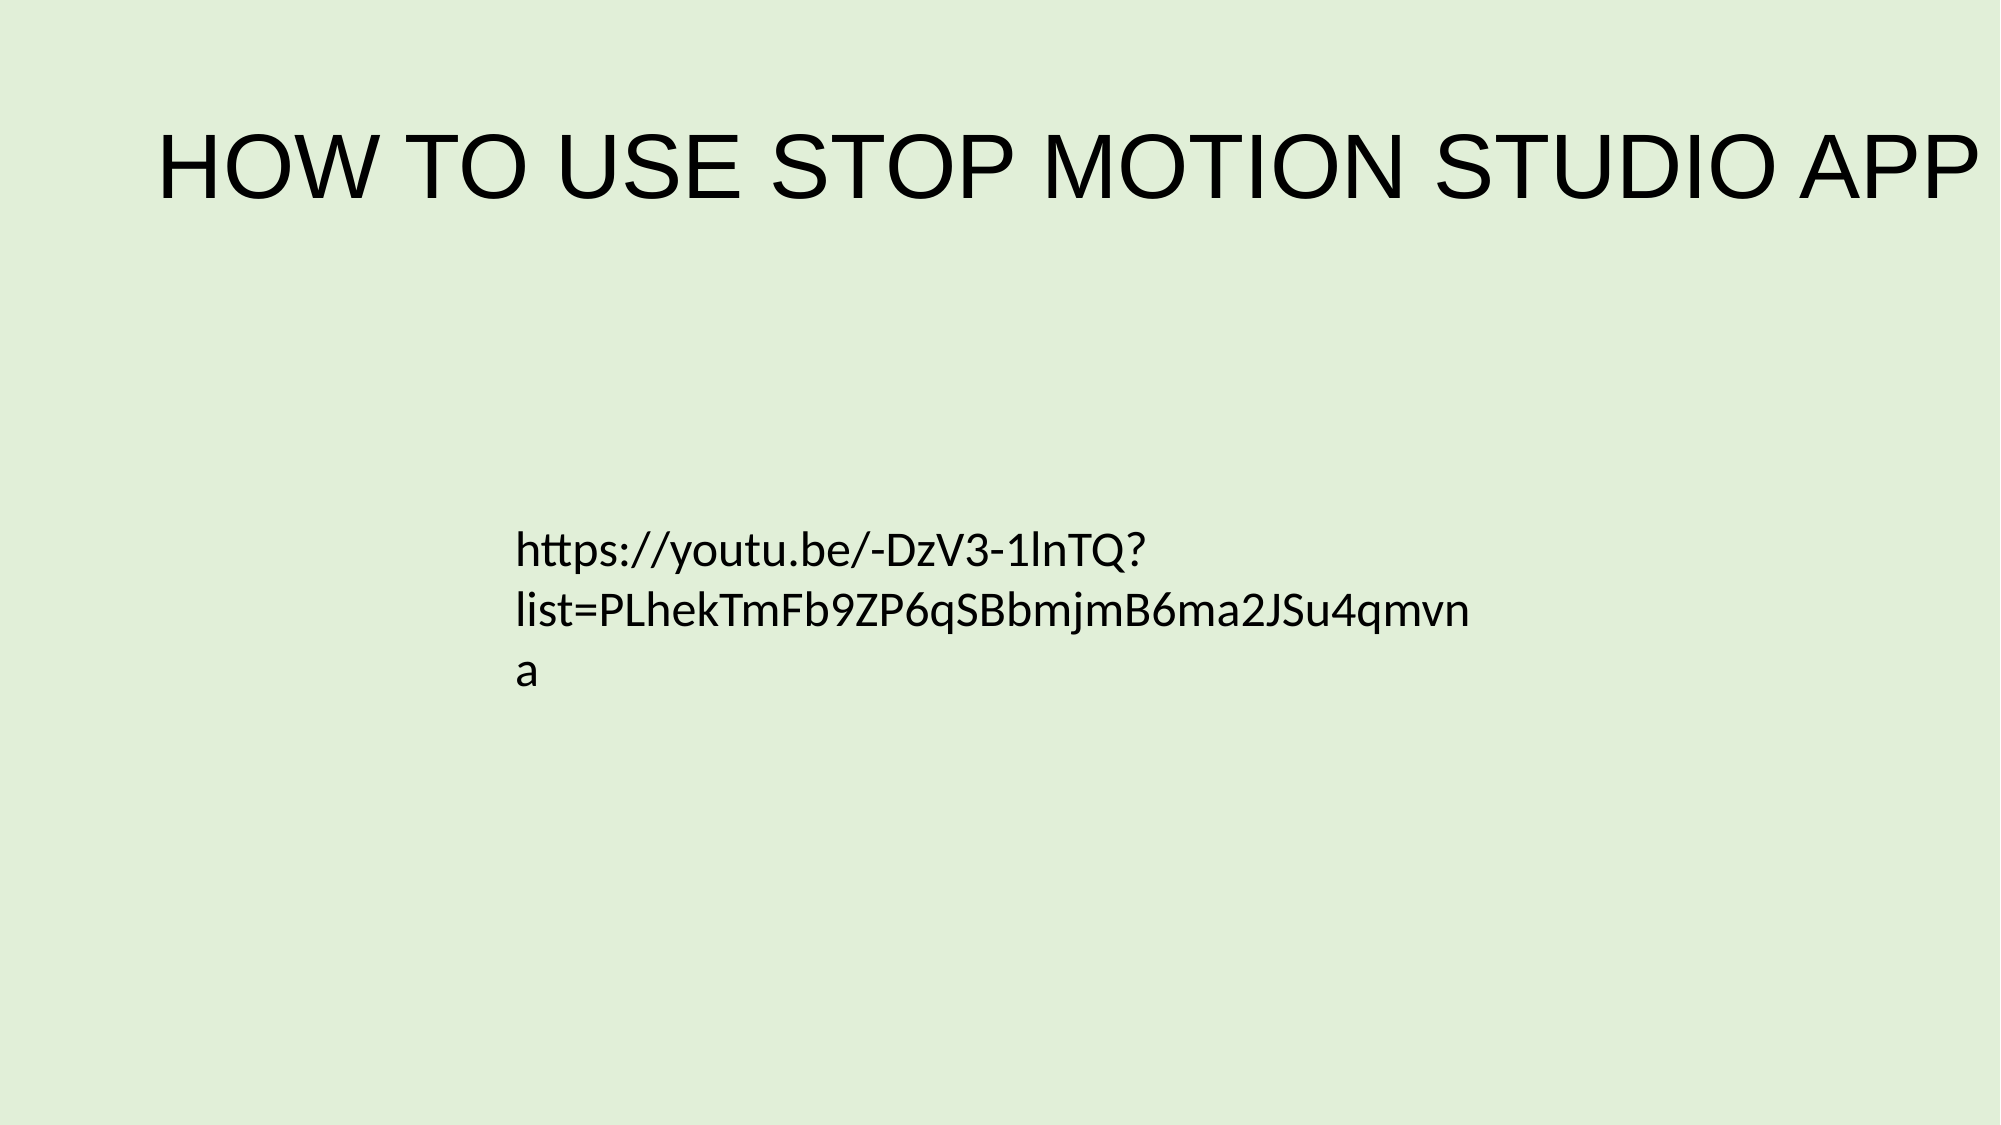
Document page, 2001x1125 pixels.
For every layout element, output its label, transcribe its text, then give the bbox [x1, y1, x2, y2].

text_box [1088, 277, 1758, 1125]
title HOW TO USE STOP MOTION STUDIO APP [0, 59, 2000, 278]
text_box https://youtu.be/-DzV3-1lnTQ?list=PLhekTmFb9ZP6qSBbmjmB6ma2JSu4qmvna [500, 509, 1500, 707]
